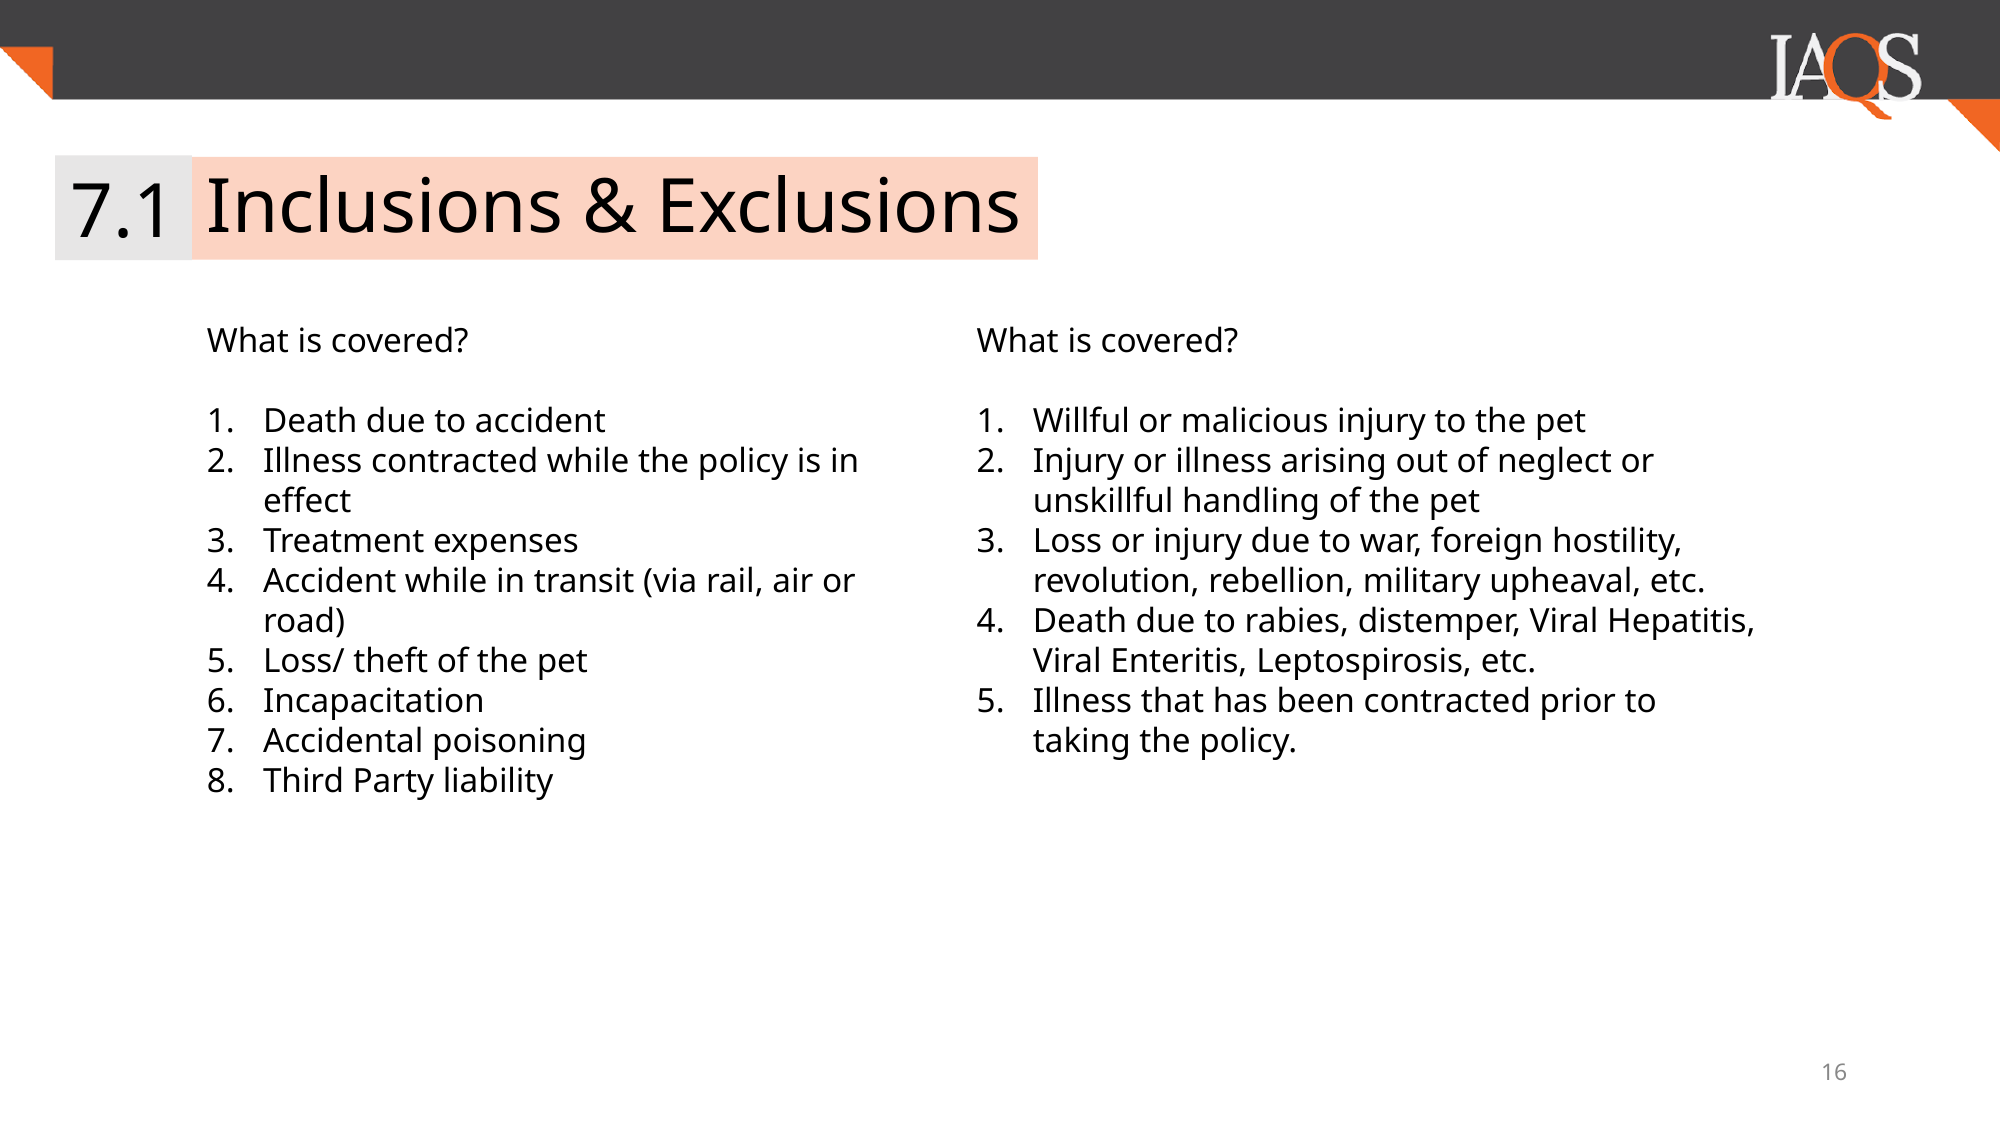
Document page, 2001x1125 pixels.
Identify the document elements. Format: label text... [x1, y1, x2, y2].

picture [0, 0, 2000, 152]
slide_number ‹#› [1412, 1042, 1863, 1103]
text_box 7.1 [55, 155, 192, 261]
text_box What is covered? Death due to accident Illness contracted while the policy is in effect Treatment expenses Accident while in transit (via rail, air or road) Loss/ theft of the pet Incapacitation Accidental poisoning Third Party liability [191, 312, 927, 807]
title Inclusions & Exclusions [192, 156, 1038, 260]
text_box What is covered? Willful or malicious injury to the pet Injury or illness arising out of neglect or unskillful handling of the pet Loss or injury due to war, foreign hostility, revolution, rebellion, military upheaval, etc. Death due to rabies, distemper, Viral Hepatitis, Viral Enteritis, Leptospirosis, etc. Illness that has been contracted prior to taking the policy. [961, 312, 1774, 767]
